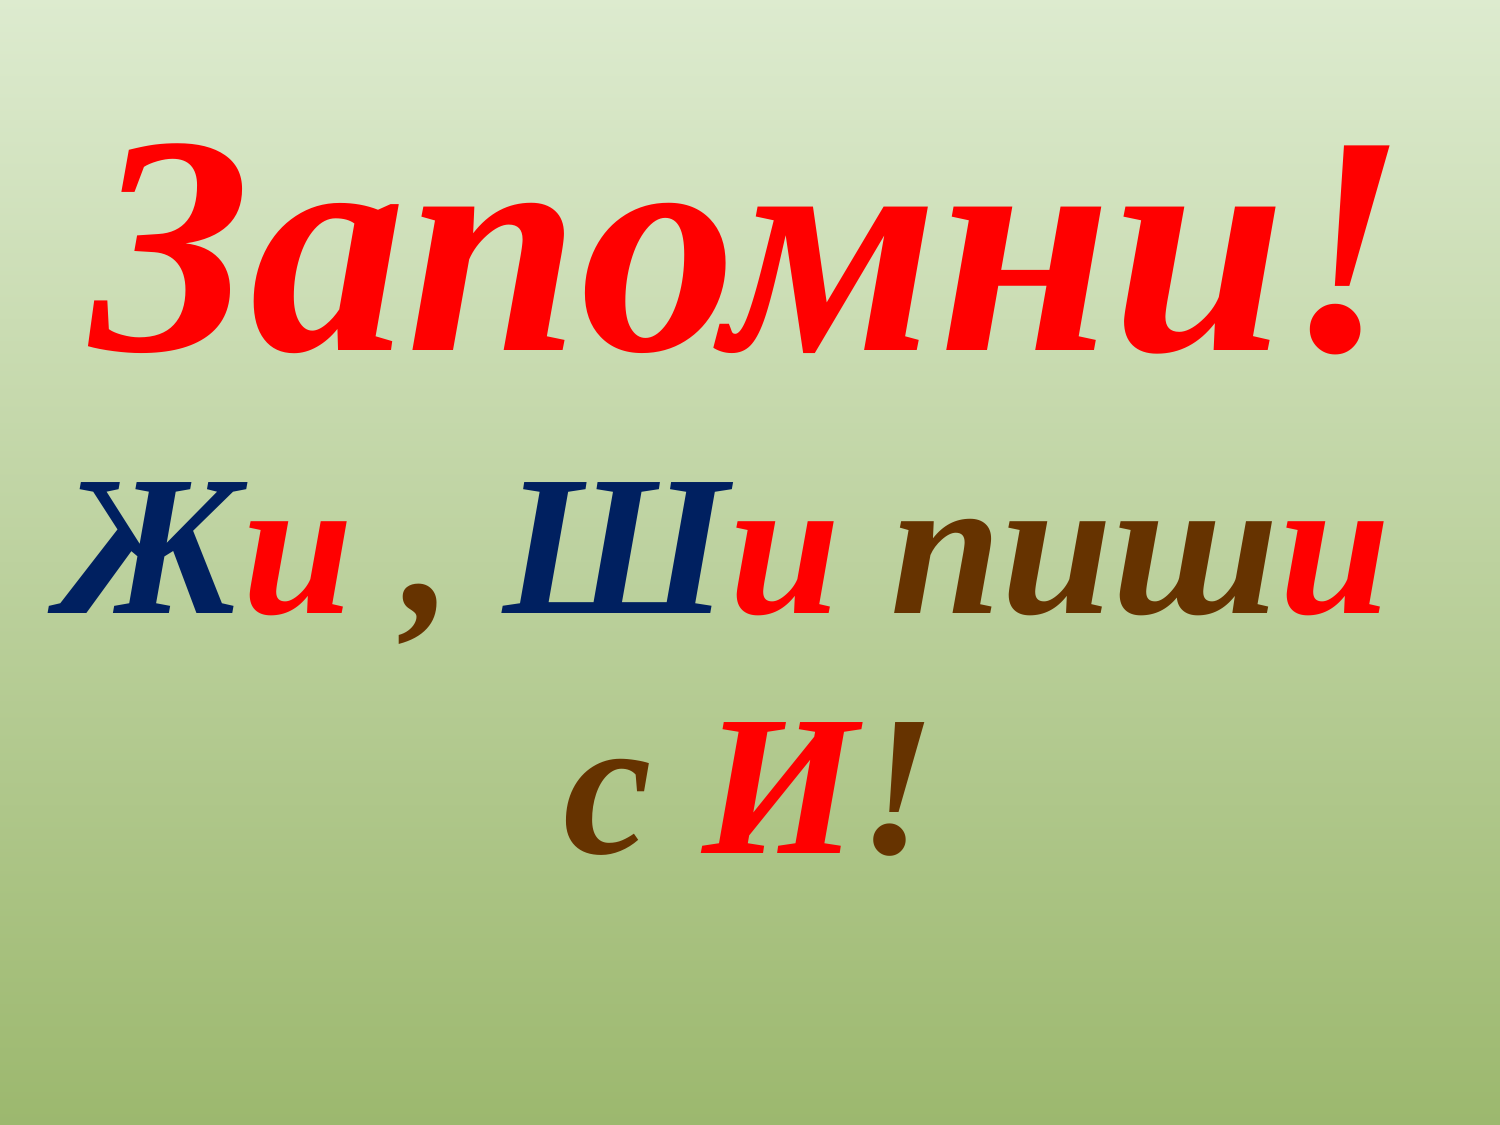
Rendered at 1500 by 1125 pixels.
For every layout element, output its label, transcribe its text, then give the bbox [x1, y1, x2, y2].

text_box Запомни! Жи , Ши пиши с И! [0, 30, 1500, 901]
